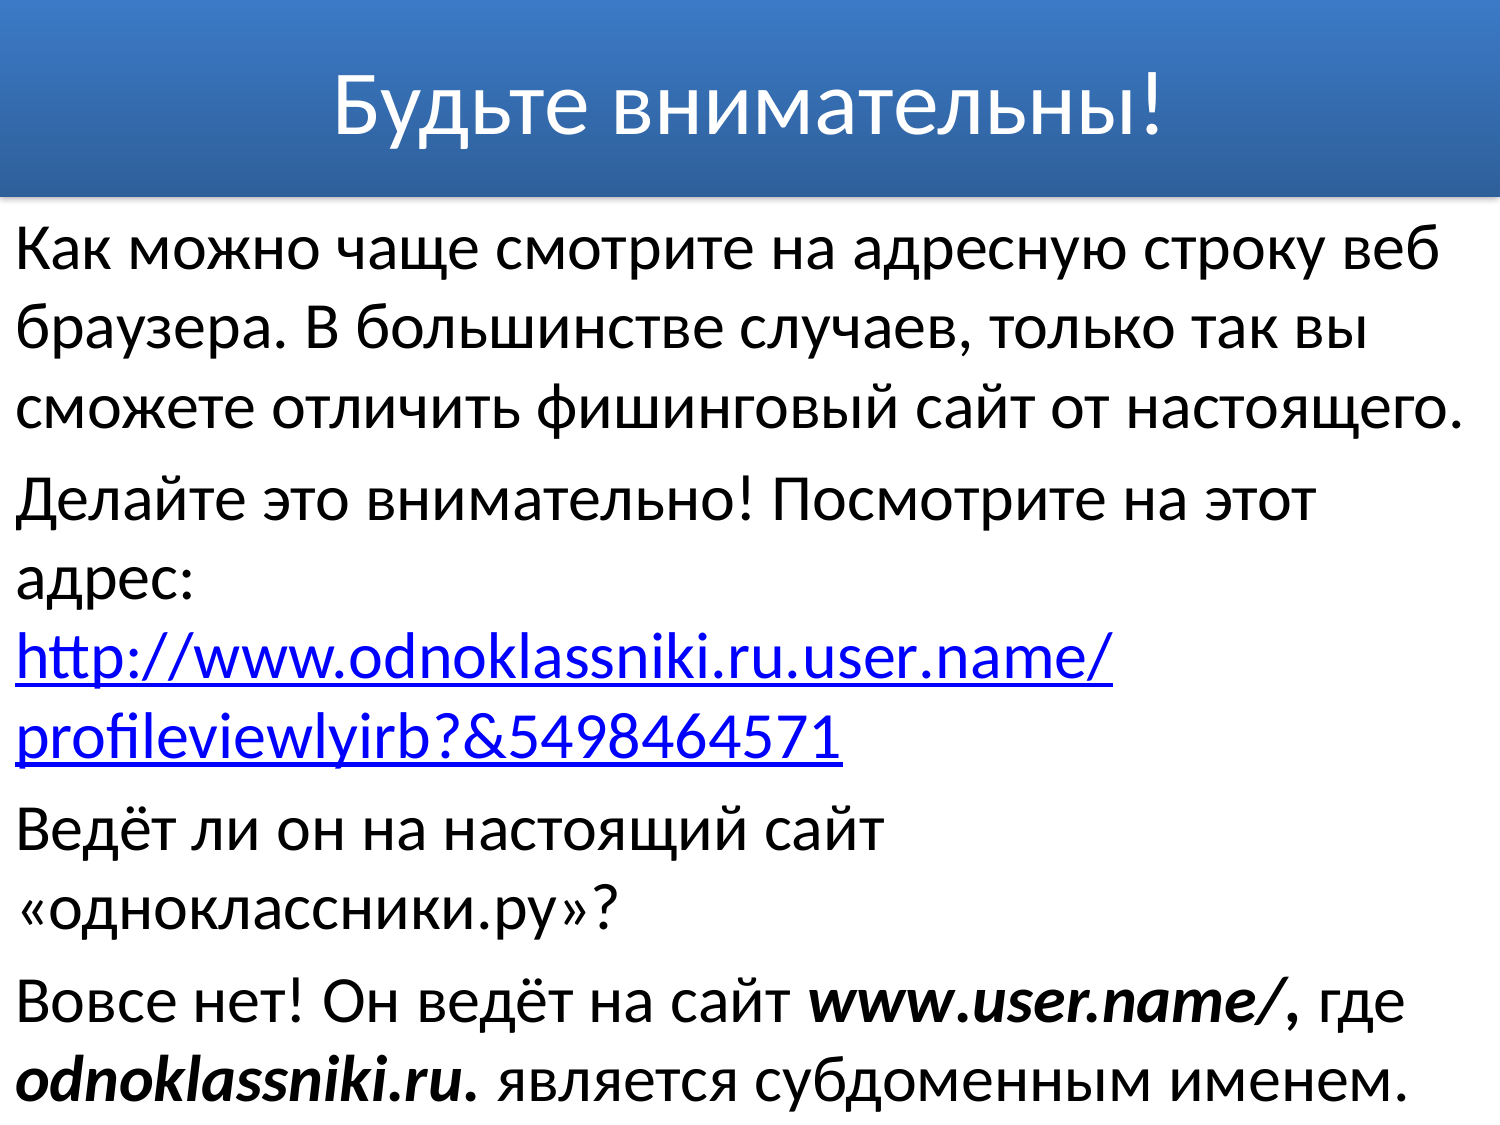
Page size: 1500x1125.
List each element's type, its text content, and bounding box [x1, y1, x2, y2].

title Будьте внимательны! [0, 0, 1500, 196]
list Как можно чаще смотрите на адресную строку веб браузера. В большинстве случаев, только так вы сможете отличить фишинговый сайт от настоящего. Делайте это внимательно! Посмотрите на этот адрес: http://www.odnoklassniki.ru.user.name/profileviewlyirb?&5498464571 Ведёт ли он на настоящий сайт «одноклассники.ру»? Вовсе нет! Он ведёт на сайт www.user.name/, где odnoklassniki.ru. является субдоменным именем. [0, 196, 1500, 1125]
